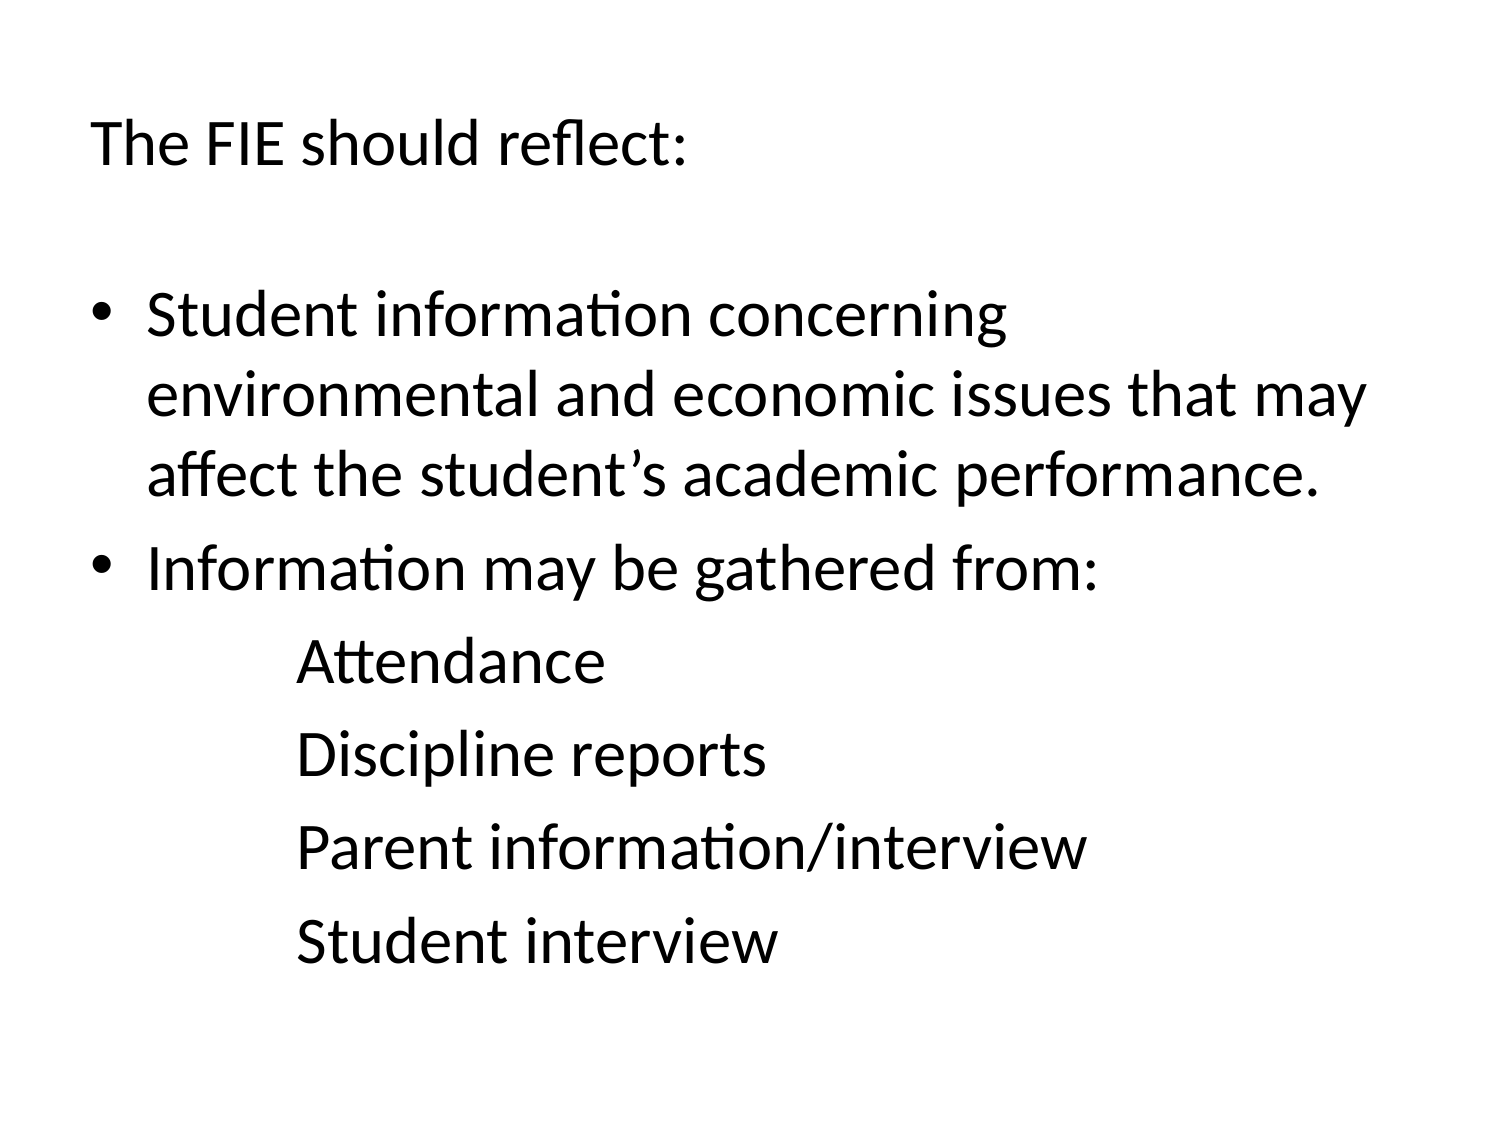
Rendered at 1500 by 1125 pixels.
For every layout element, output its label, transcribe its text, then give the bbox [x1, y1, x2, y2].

list Student information concerning environmental and economic issues that may affect the student’s academic performance. Information may be gathered from: Attendance Discipline reports Parent information/interview Student interview [75, 262, 1425, 1005]
title The FIE should reflect: [75, 45, 1425, 233]
